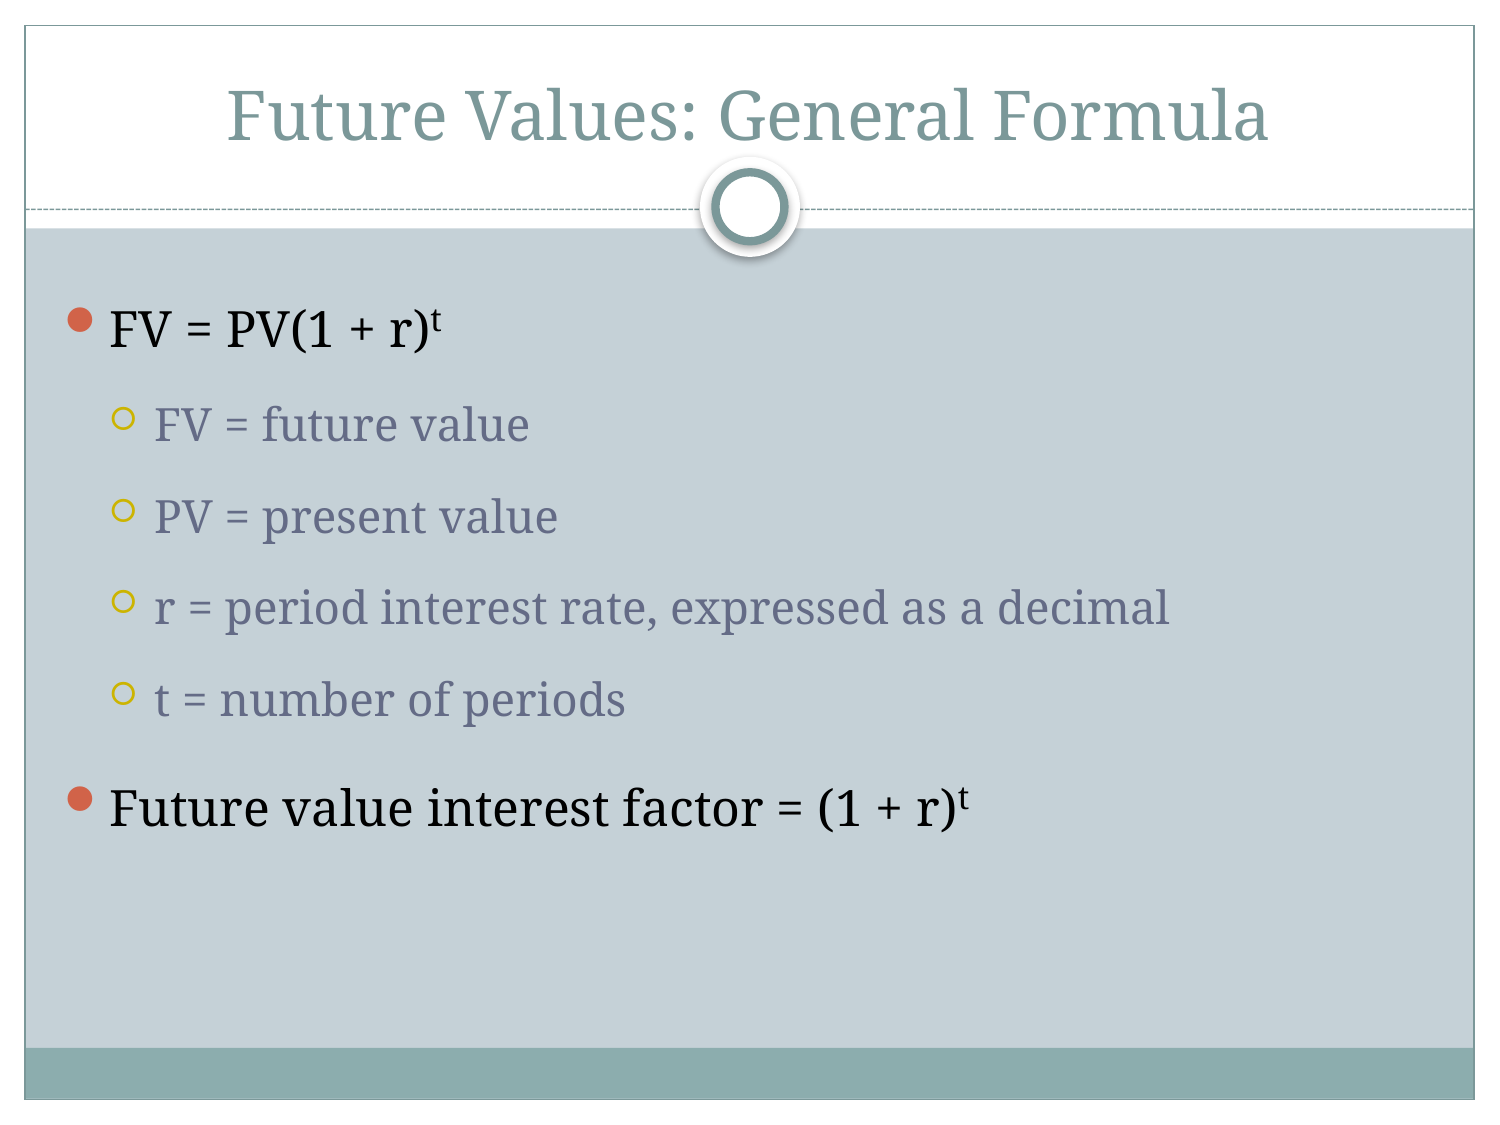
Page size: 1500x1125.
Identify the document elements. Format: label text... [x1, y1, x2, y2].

list FV = PV(1 + r)t FV = future value PV = present value r = period interest rate, expressed as a decimal t = number of periods Future value interest factor = (1 + r)t [49, 250, 1445, 1001]
title Future Values: General Formula [49, 37, 1450, 162]
